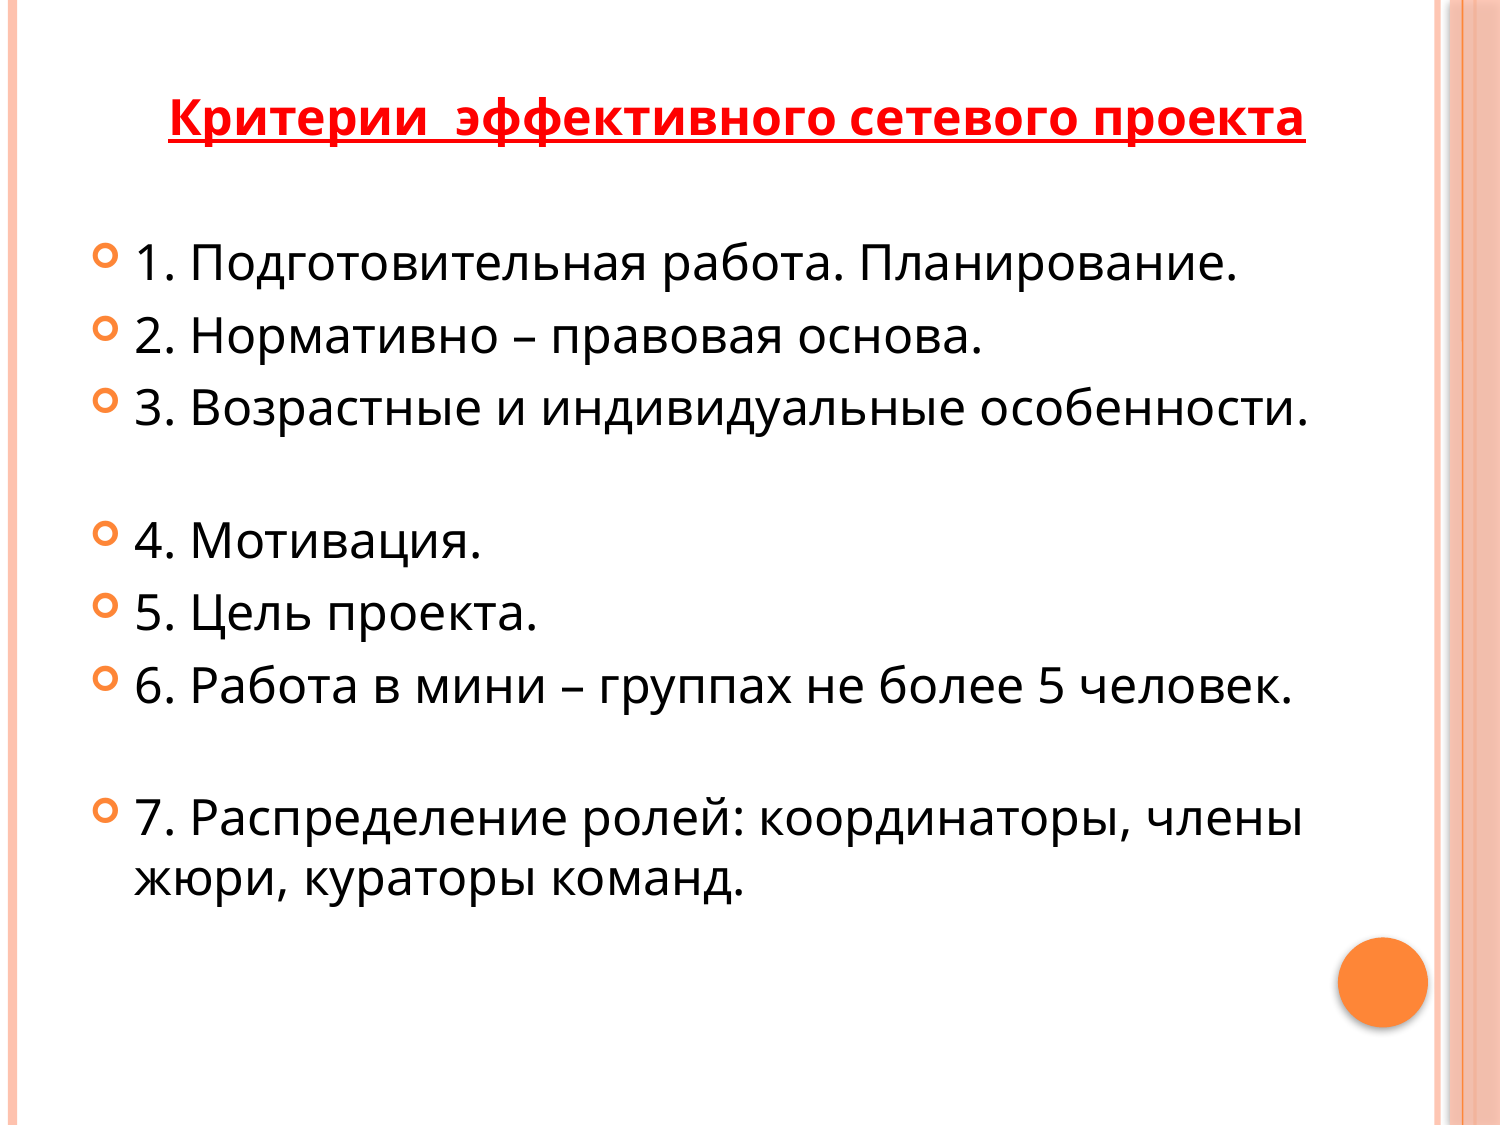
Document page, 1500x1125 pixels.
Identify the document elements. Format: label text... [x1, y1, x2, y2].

list Критерии эффективного сетевого проекта 1. Подготовительная работа. Планирование. 2. Нормативно – правовая основа. 3. Возрастные и индивидуальные особенности. 4. Мотивация. 5. Цель проекта. 6. Работа в мини – группах не более 5 человек. 7. Распределение ролей: координаторы, члены жюри, кураторы команд. [75, 78, 1400, 1083]
